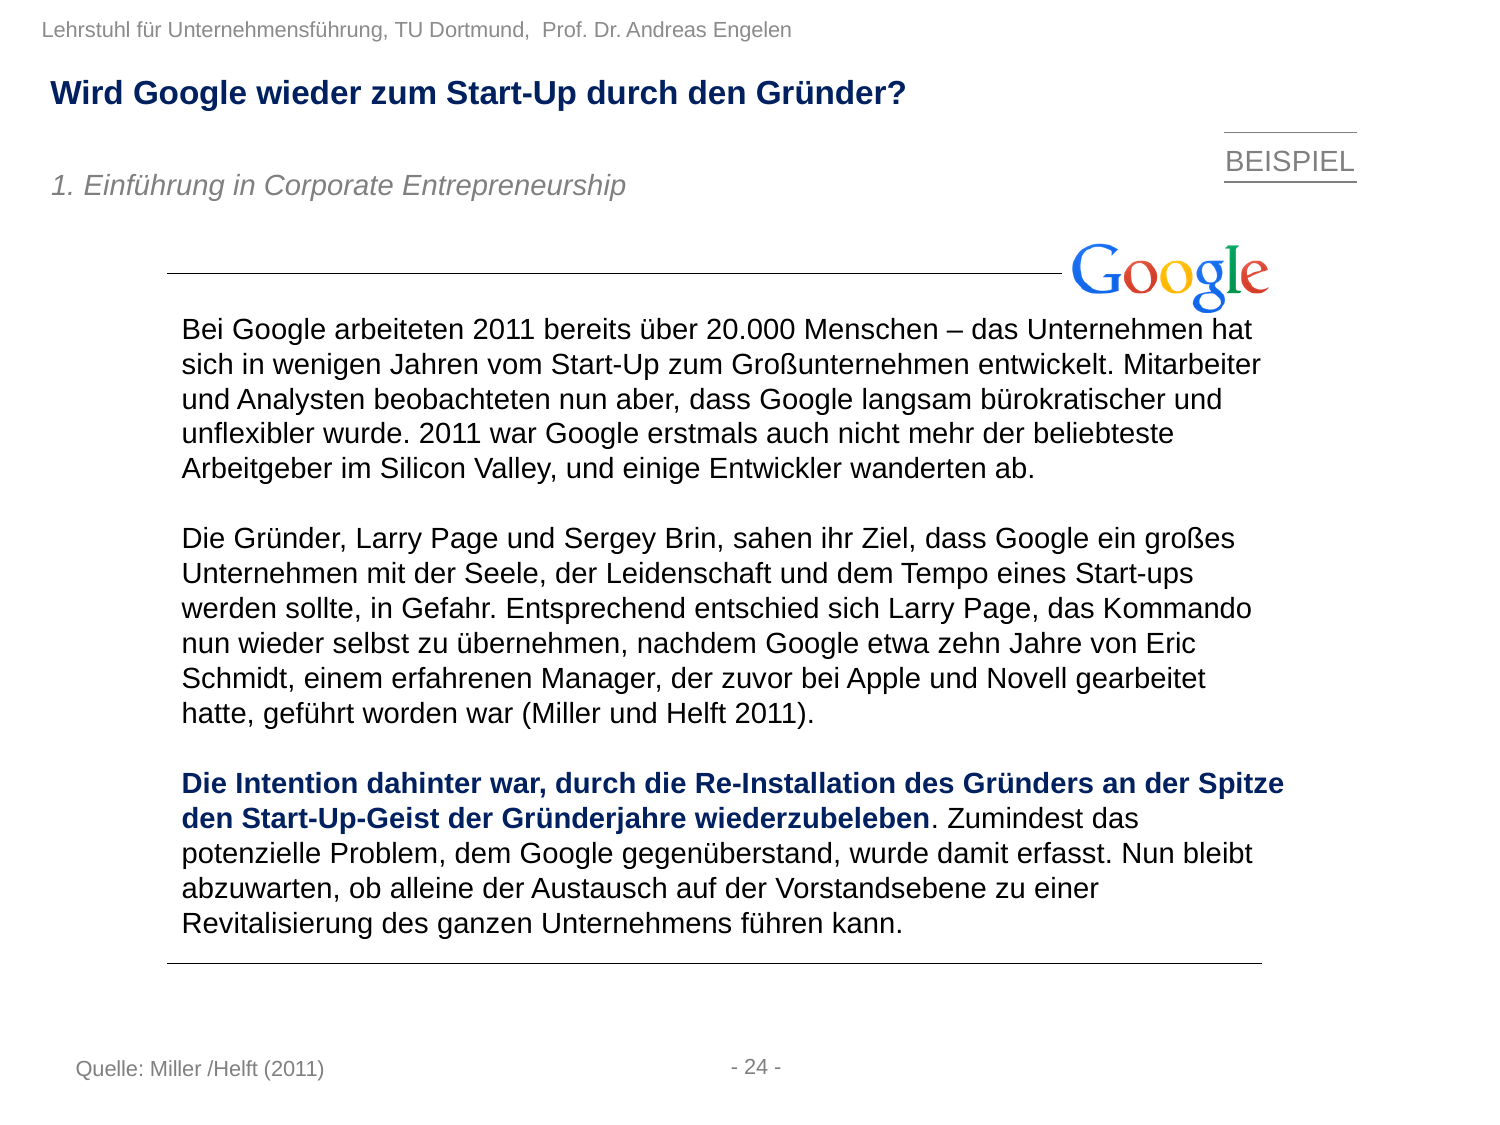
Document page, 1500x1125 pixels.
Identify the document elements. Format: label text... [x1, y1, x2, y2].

text_box Bei Google arbeiteten 2011 bereits über 20.000 Menschen – das Unternehmen hat sich in wenigen Jahren vom Start-Up zum Großunternehmen entwickelt. Mitarbeiter und Analysten beobachteten nun aber, dass Google langsam bürokratischer und unflexibler wurde. 2011 war Google erstmals auch nicht mehr der beliebteste Arbeitgeber im Silicon Valley, und einige Entwickler wanderten ab. Die Gründer, Larry Page und Sergey Brin, sahen ihr Ziel, dass Google ein großes Unternehmen mit der Seele, der Leidenschaft und dem Tempo eines Start-ups werden sollte, in Gefahr. Entsprechend entschied sich Larry Page, das Kommando nun wieder selbst zu übernehmen, nachdem Google etwa zehn Jahre von Eric Schmidt, einem erfahrenen Manager, der zuvor bei Apple und Novell gearbeitet hatte, geführt worden war (Miller und Helft 2011). Die Intention dahinter war, durch die Re-Installation des Gründers an der Spitze den Start-Up-Geist der Gründerjahre wiederzubeleben. Zumindest das potenzielle Problem, dem Google gegenüberstand, wurde damit erfasst. Nun bleibt abzuwarten, ob alleine der Austausch auf der Vorstandsebene zu einer Revitalisierung des ganzen Unternehmens führen kann. [166, 302, 1301, 947]
text_box - 24 - [599, 1045, 913, 1087]
text_box BEISPIEL [1210, 134, 1371, 185]
text_box 1. Einführung in Corporate Entrepreneurship [36, 159, 643, 209]
picture [1061, 239, 1272, 316]
text_box Wird Google wieder zum Start-Up durch den Gründer? [35, 63, 1403, 119]
text_box Quelle: Miller /Helft (2011) [60, 1046, 341, 1088]
